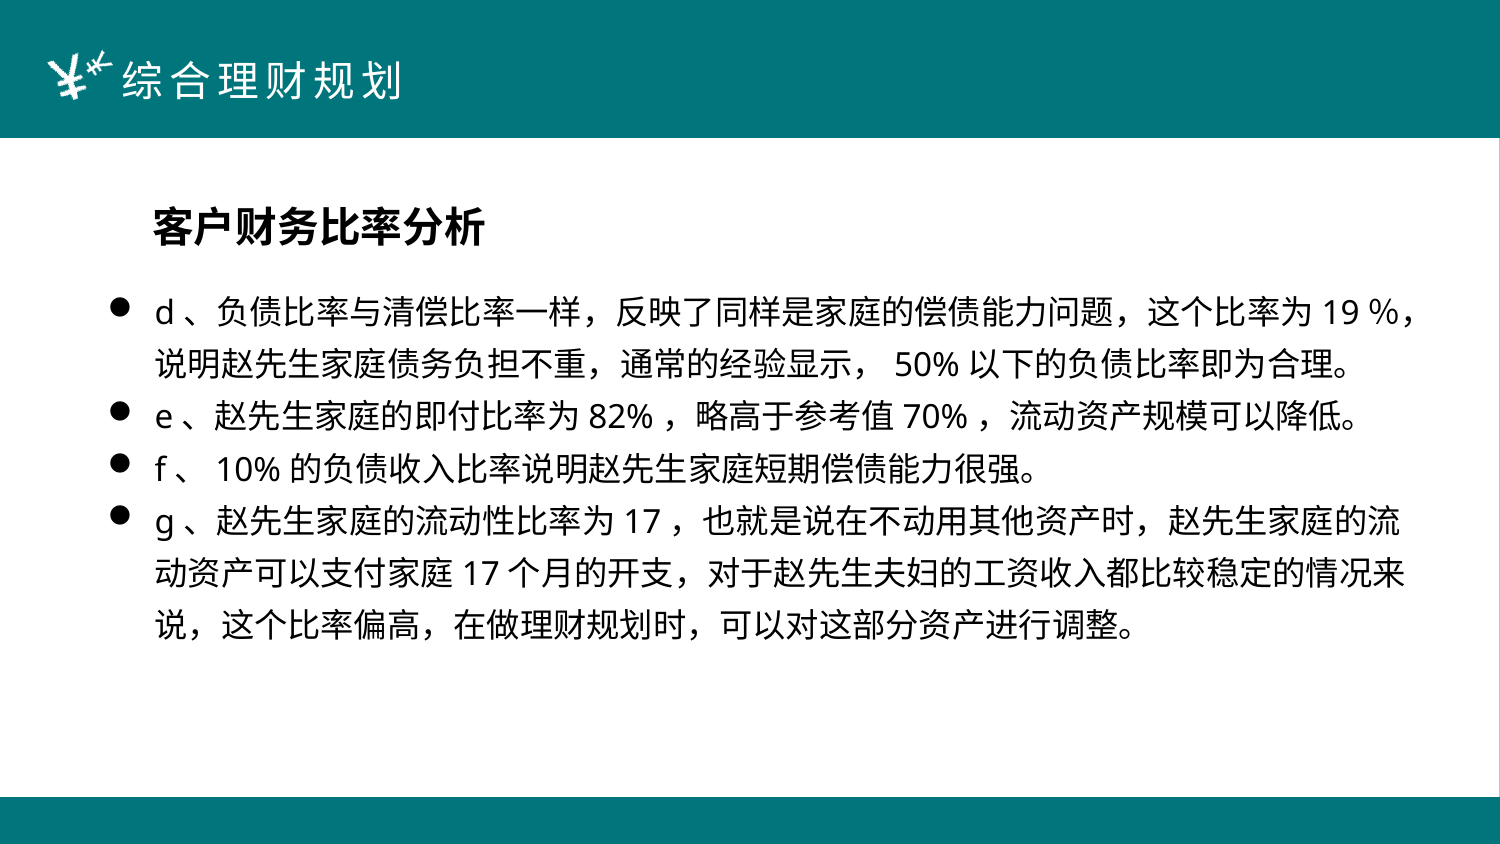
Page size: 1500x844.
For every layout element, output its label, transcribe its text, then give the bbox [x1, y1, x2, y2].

text_box d、负债比率与清偿比率一样，反映了同样是家庭的偿债能力问题，这个比率为19％，说明赵先生家庭债务负担不重，通常的经验显示，50%以下的负债比率即为合理。 e、赵先生家庭的即付比率为82%，略高于参考值70%，流动资产规模可以降低。 f、10%的负债收入比率说明赵先生家庭短期偿债能力很强。 g、赵先生家庭的流动性比率为17，也就是说在不动用其他资产时，赵先生家庭的流动资产可以支付家庭17个月的开支，对于赵先生夫妇的工资收入都比较稳定的情况来说，这个比率偏高，在做理财规划时，可以对这部分资产进行调整。 [93, 271, 1436, 704]
text_box 客户财务比率分析 [137, 191, 634, 259]
